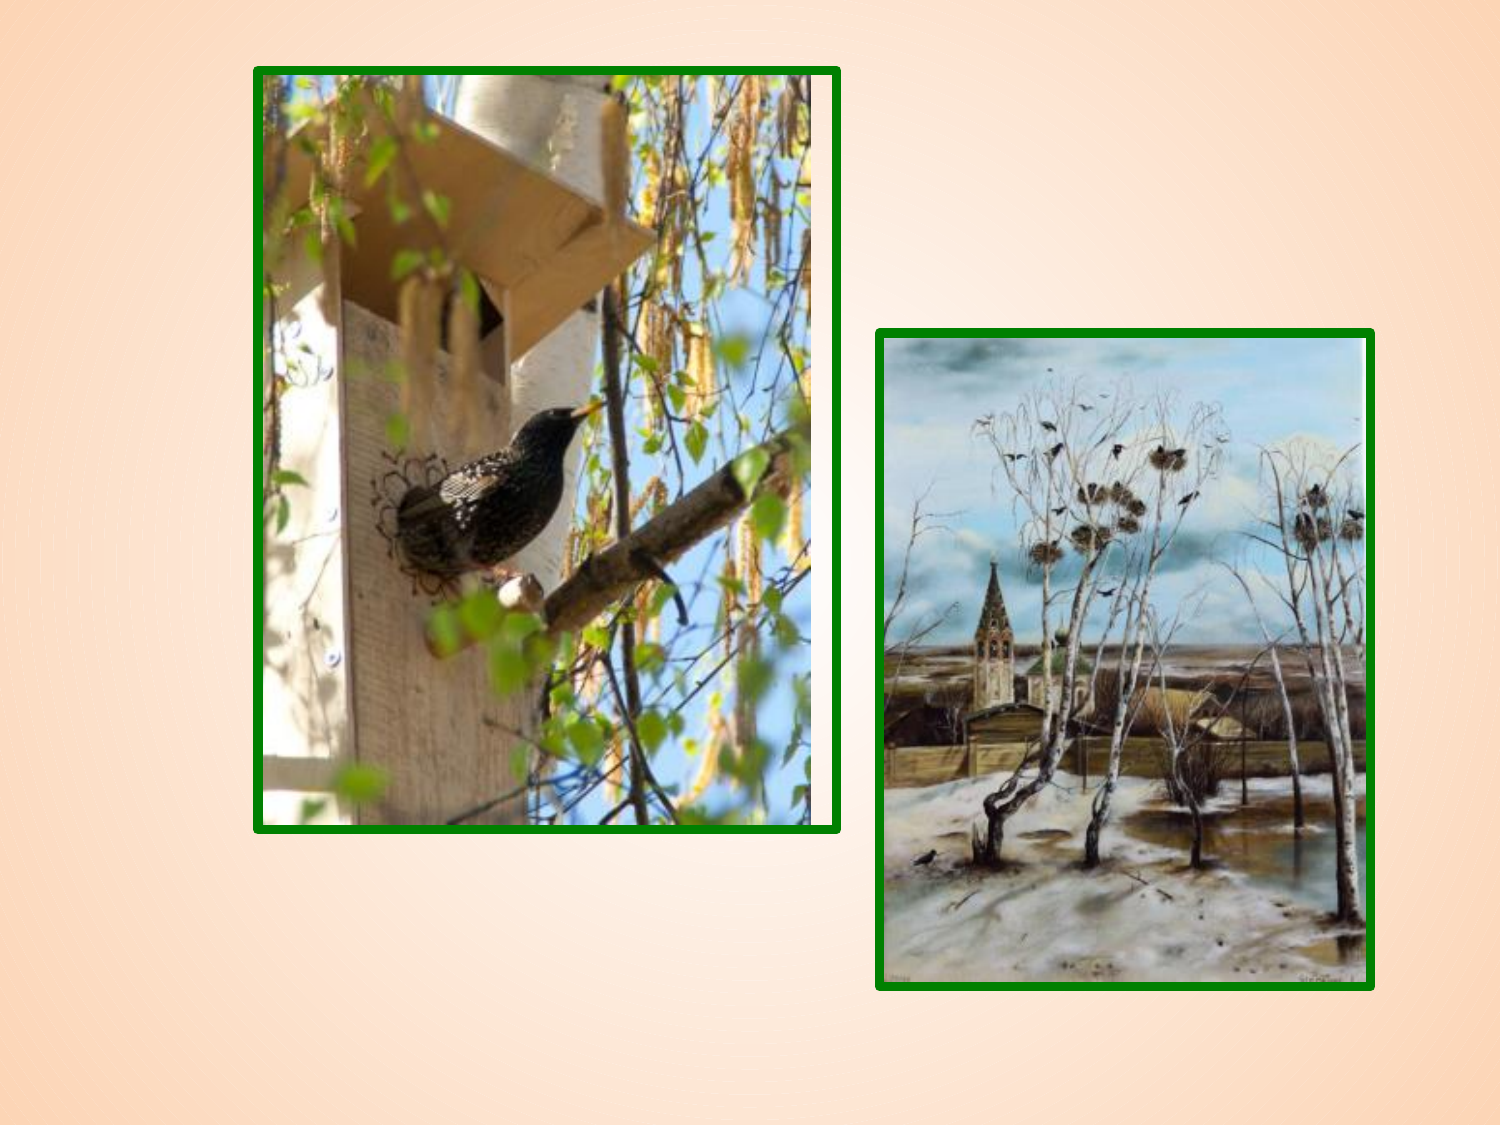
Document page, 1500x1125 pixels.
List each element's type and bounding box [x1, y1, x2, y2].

picture [884, 337, 1367, 983]
picture [262, 74, 832, 826]
